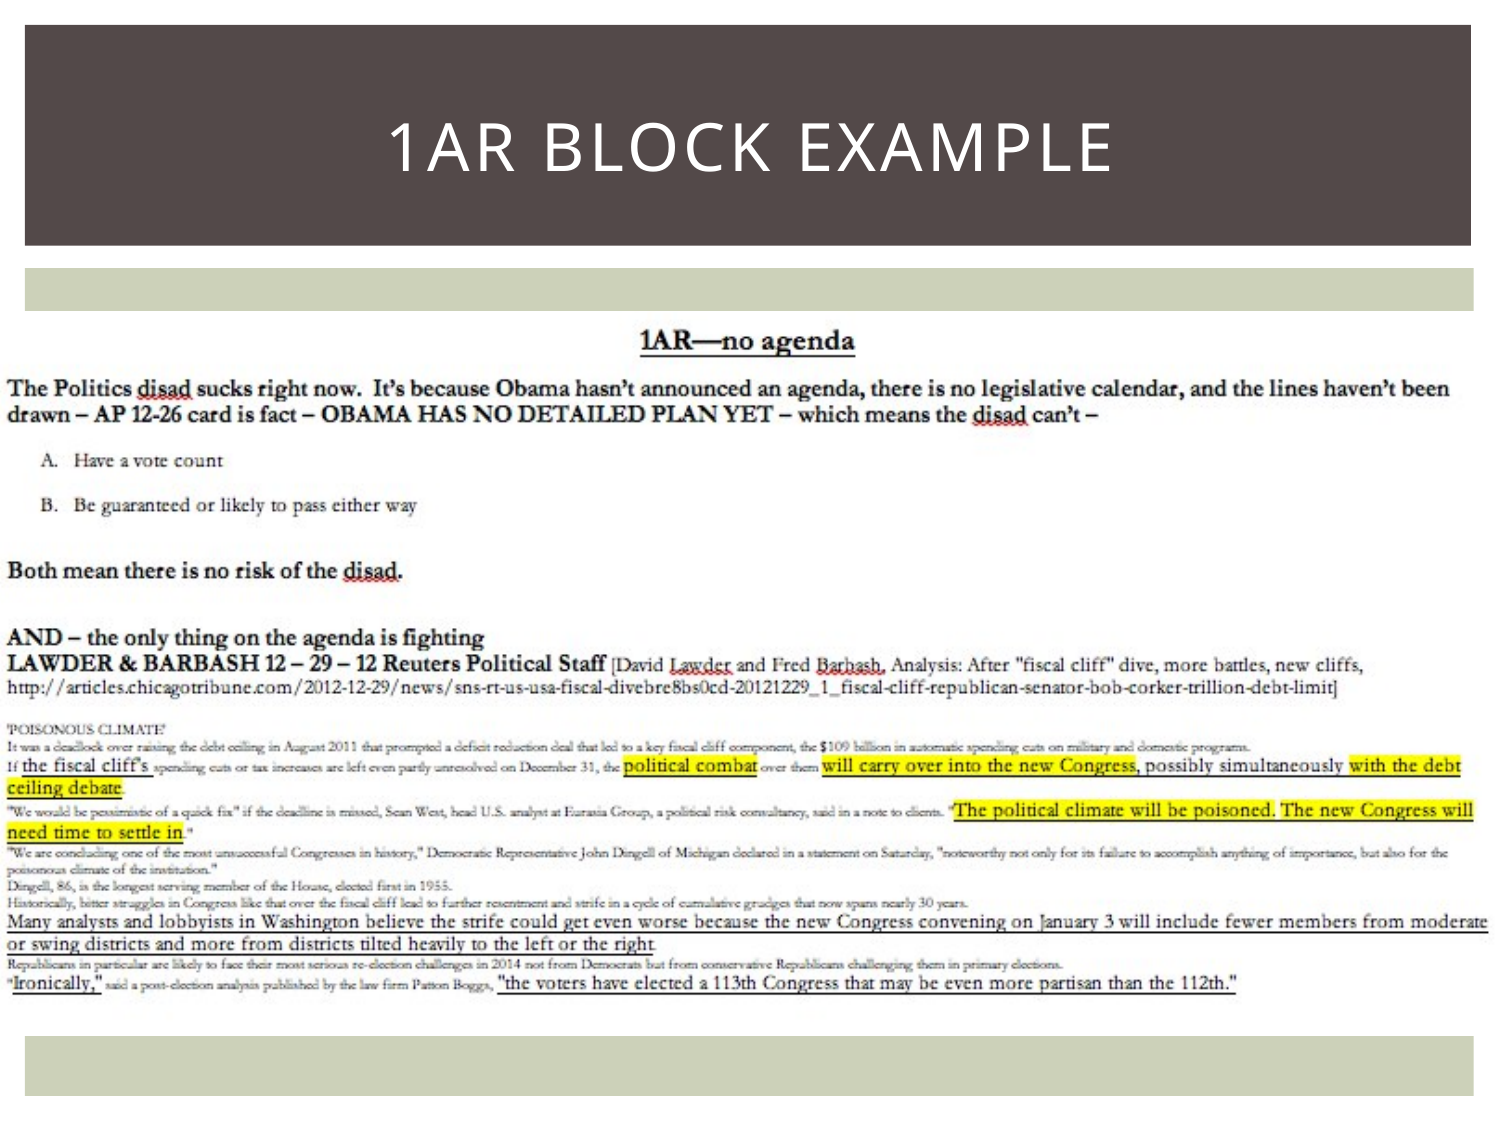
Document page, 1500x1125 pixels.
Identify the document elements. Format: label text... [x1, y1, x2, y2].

picture [0, 311, 1500, 1037]
title 1AR block example [62, 58, 1438, 232]
